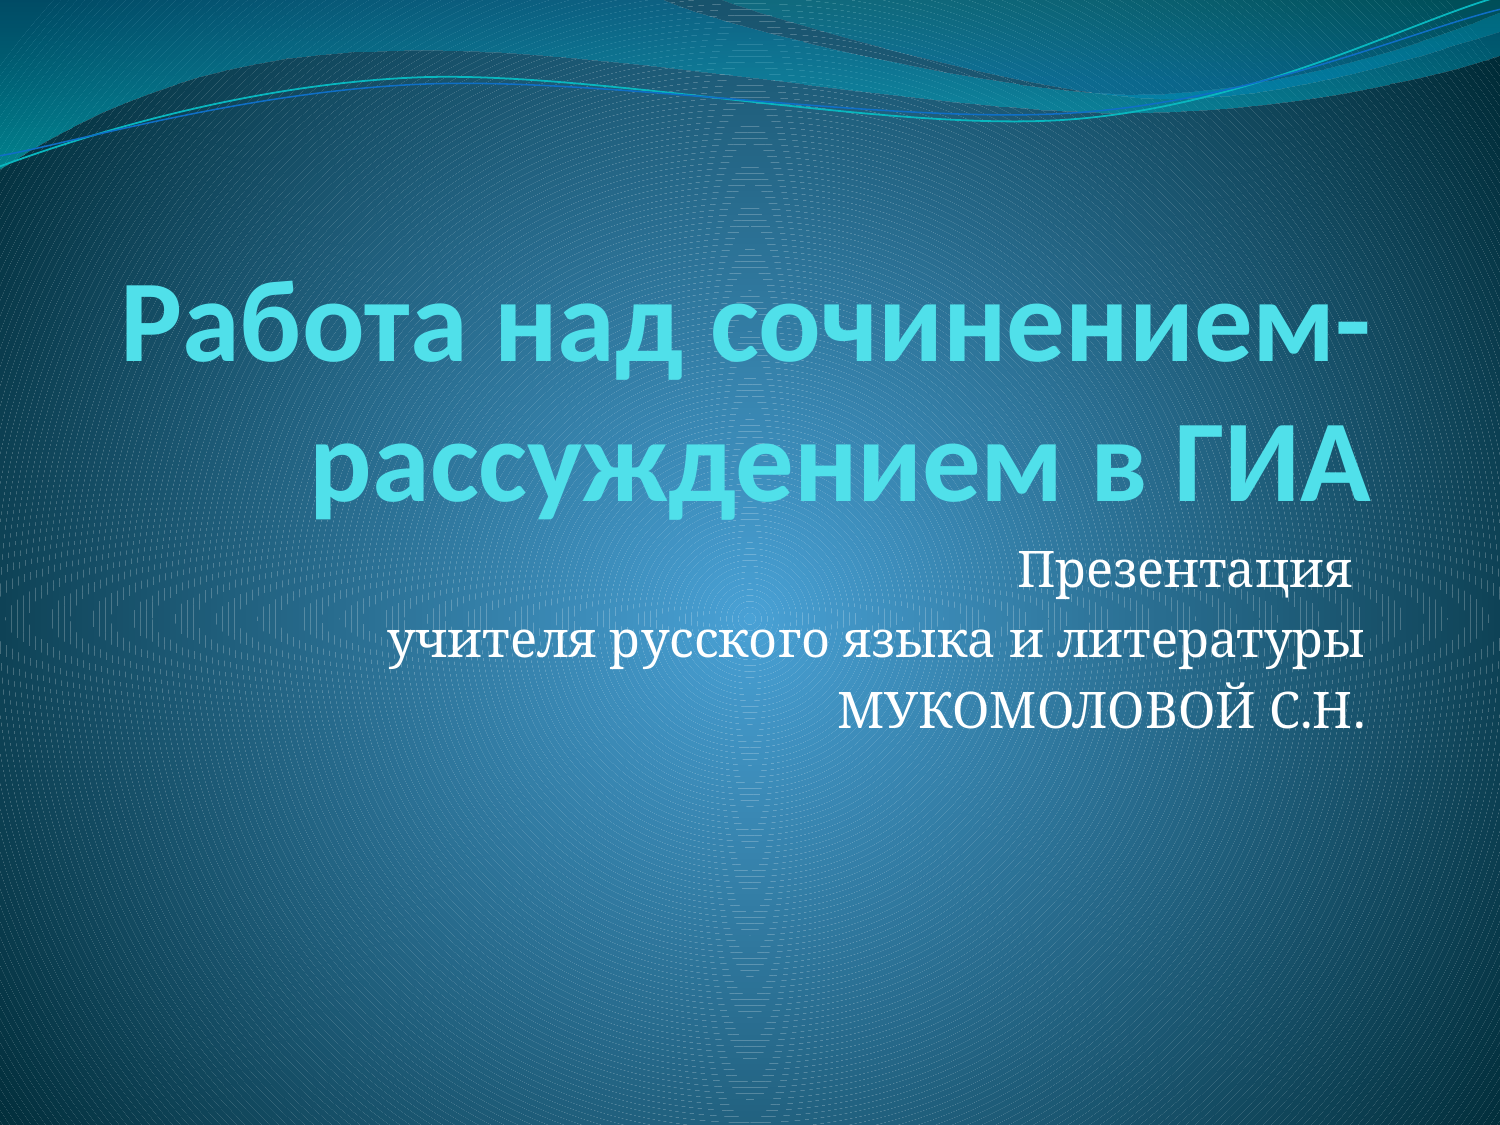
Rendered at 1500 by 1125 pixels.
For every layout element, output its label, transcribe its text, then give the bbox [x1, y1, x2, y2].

subtitle Презентация учителя русского языка и литературы МУКОМОЛОВОЙ С.Н. [87, 529, 1376, 818]
title Работа над сочинением-рассуждением в ГИА [87, 224, 1376, 525]
